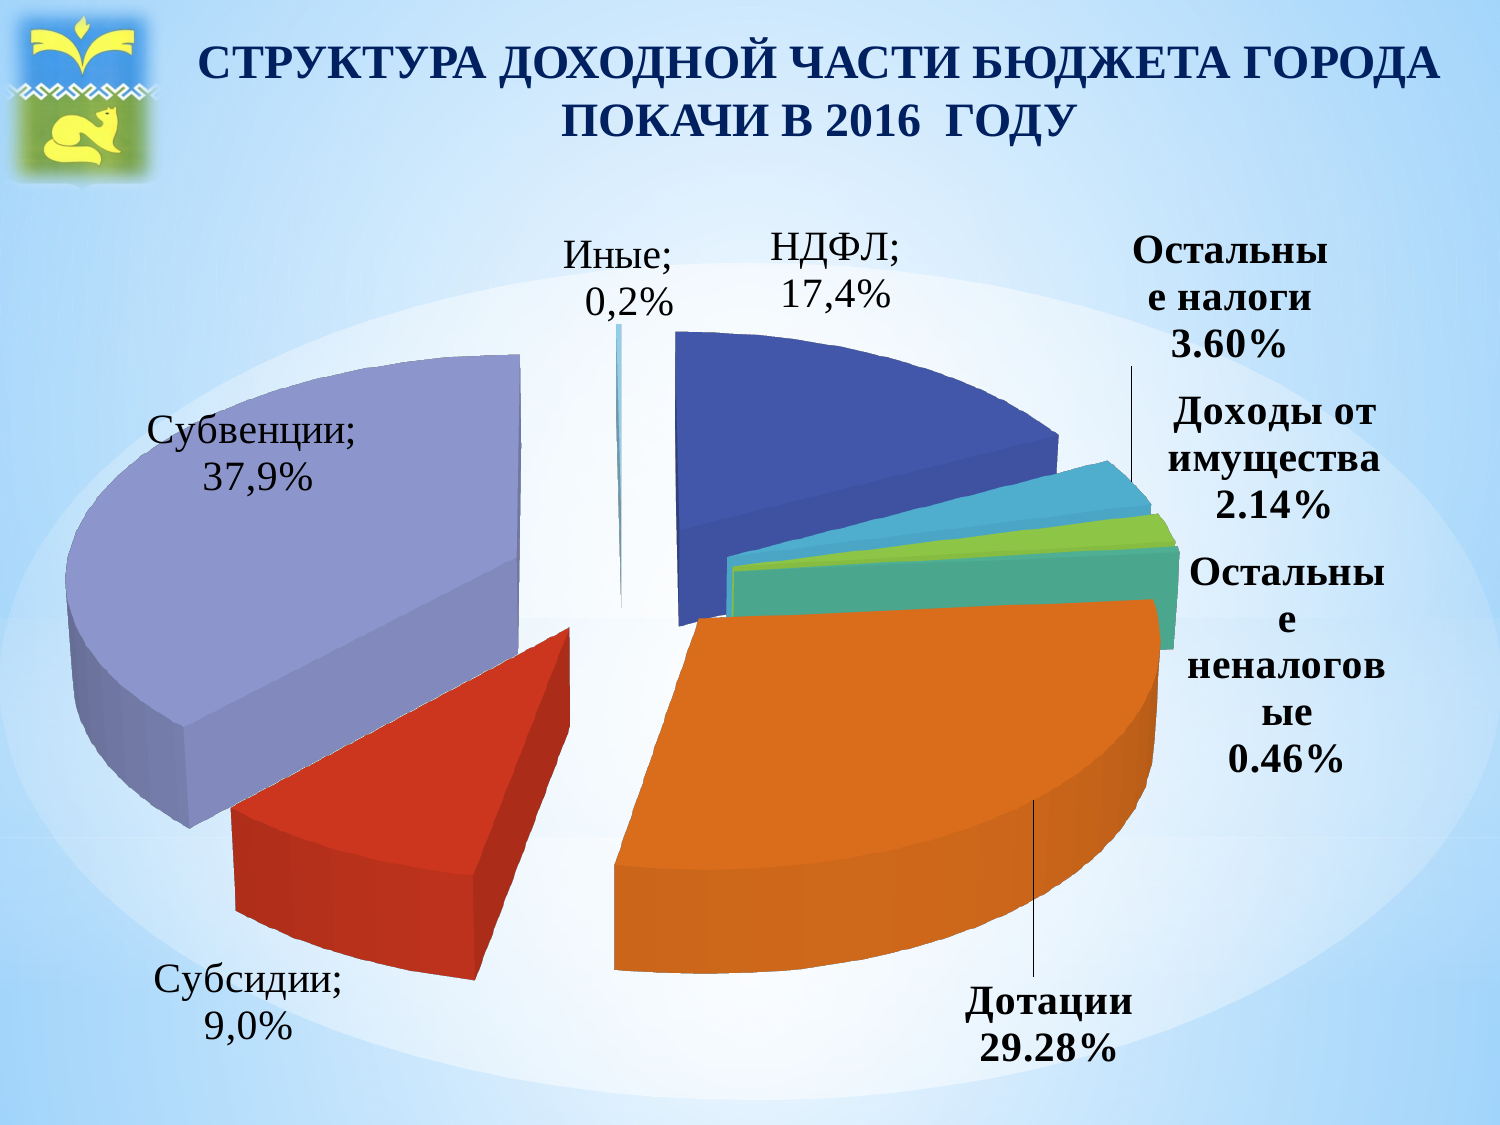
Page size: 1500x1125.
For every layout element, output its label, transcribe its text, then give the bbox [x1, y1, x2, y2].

title СТРУКТУРА ДОХОДНОЙ ЧАСТИ БЮДЖЕТА ГОРОДА ПОКАЧИ В 2016 ГОДУ [169, 23, 1500, 119]
chart [0, 119, 1500, 1125]
picture [0, 0, 165, 119]
